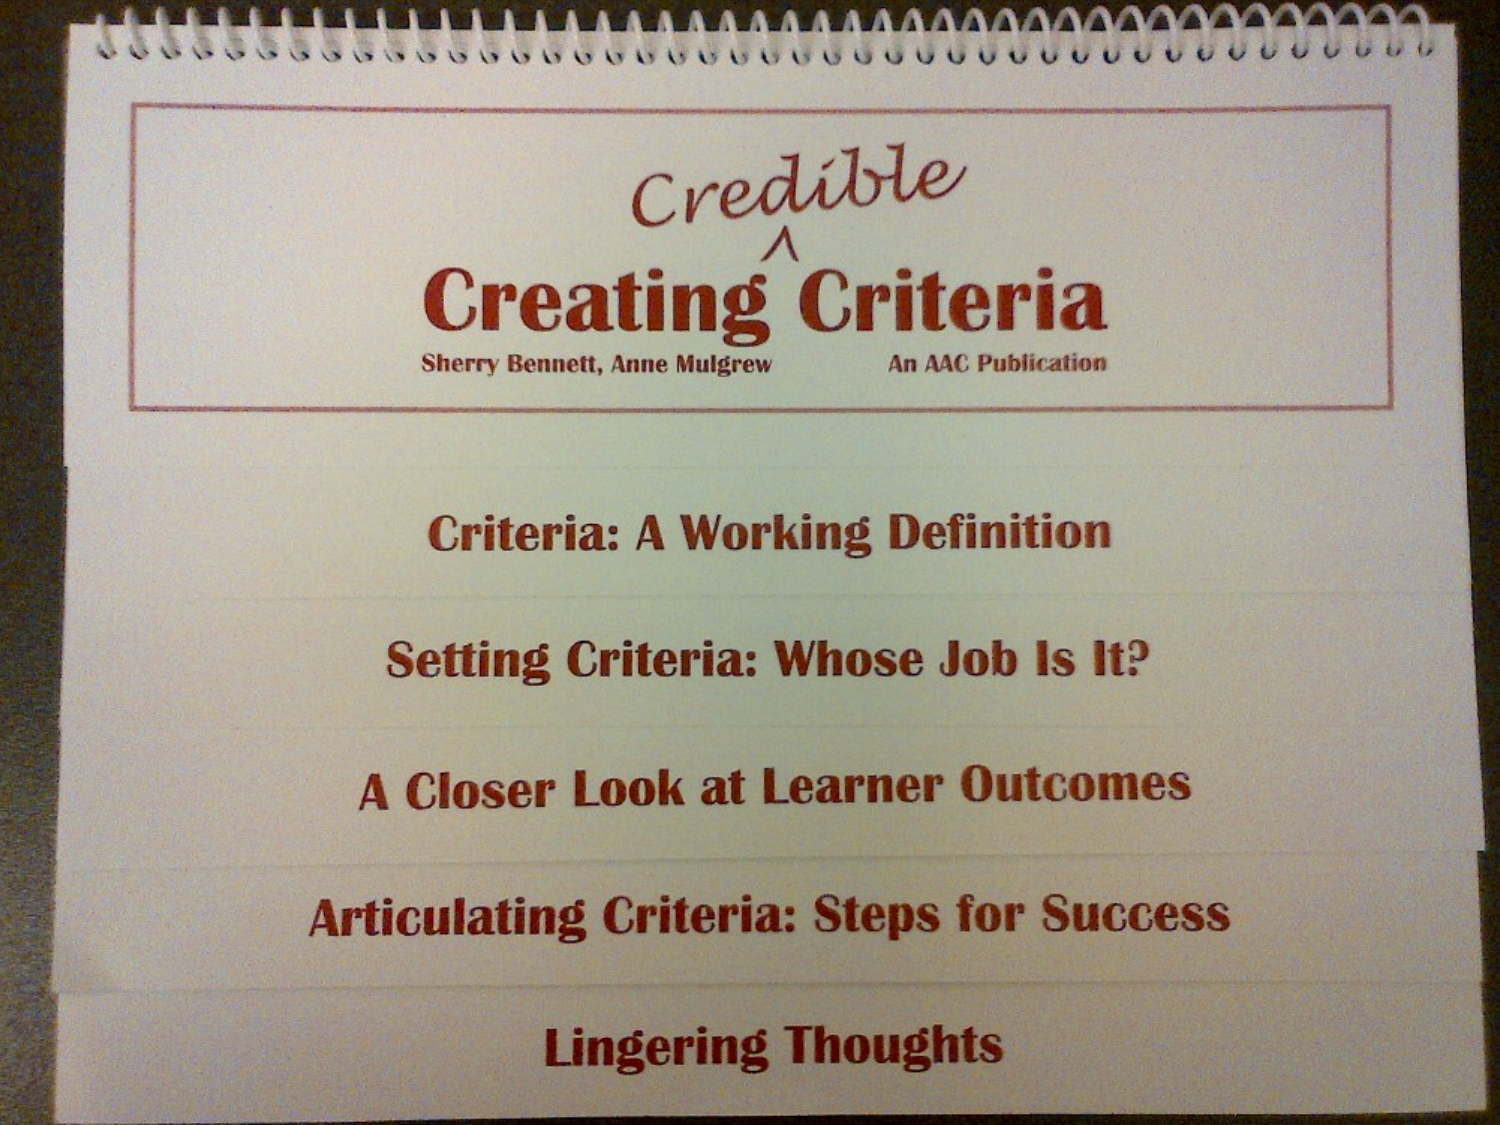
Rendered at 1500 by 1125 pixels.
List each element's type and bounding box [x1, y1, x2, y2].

list [0, 0, 1500, 1125]
